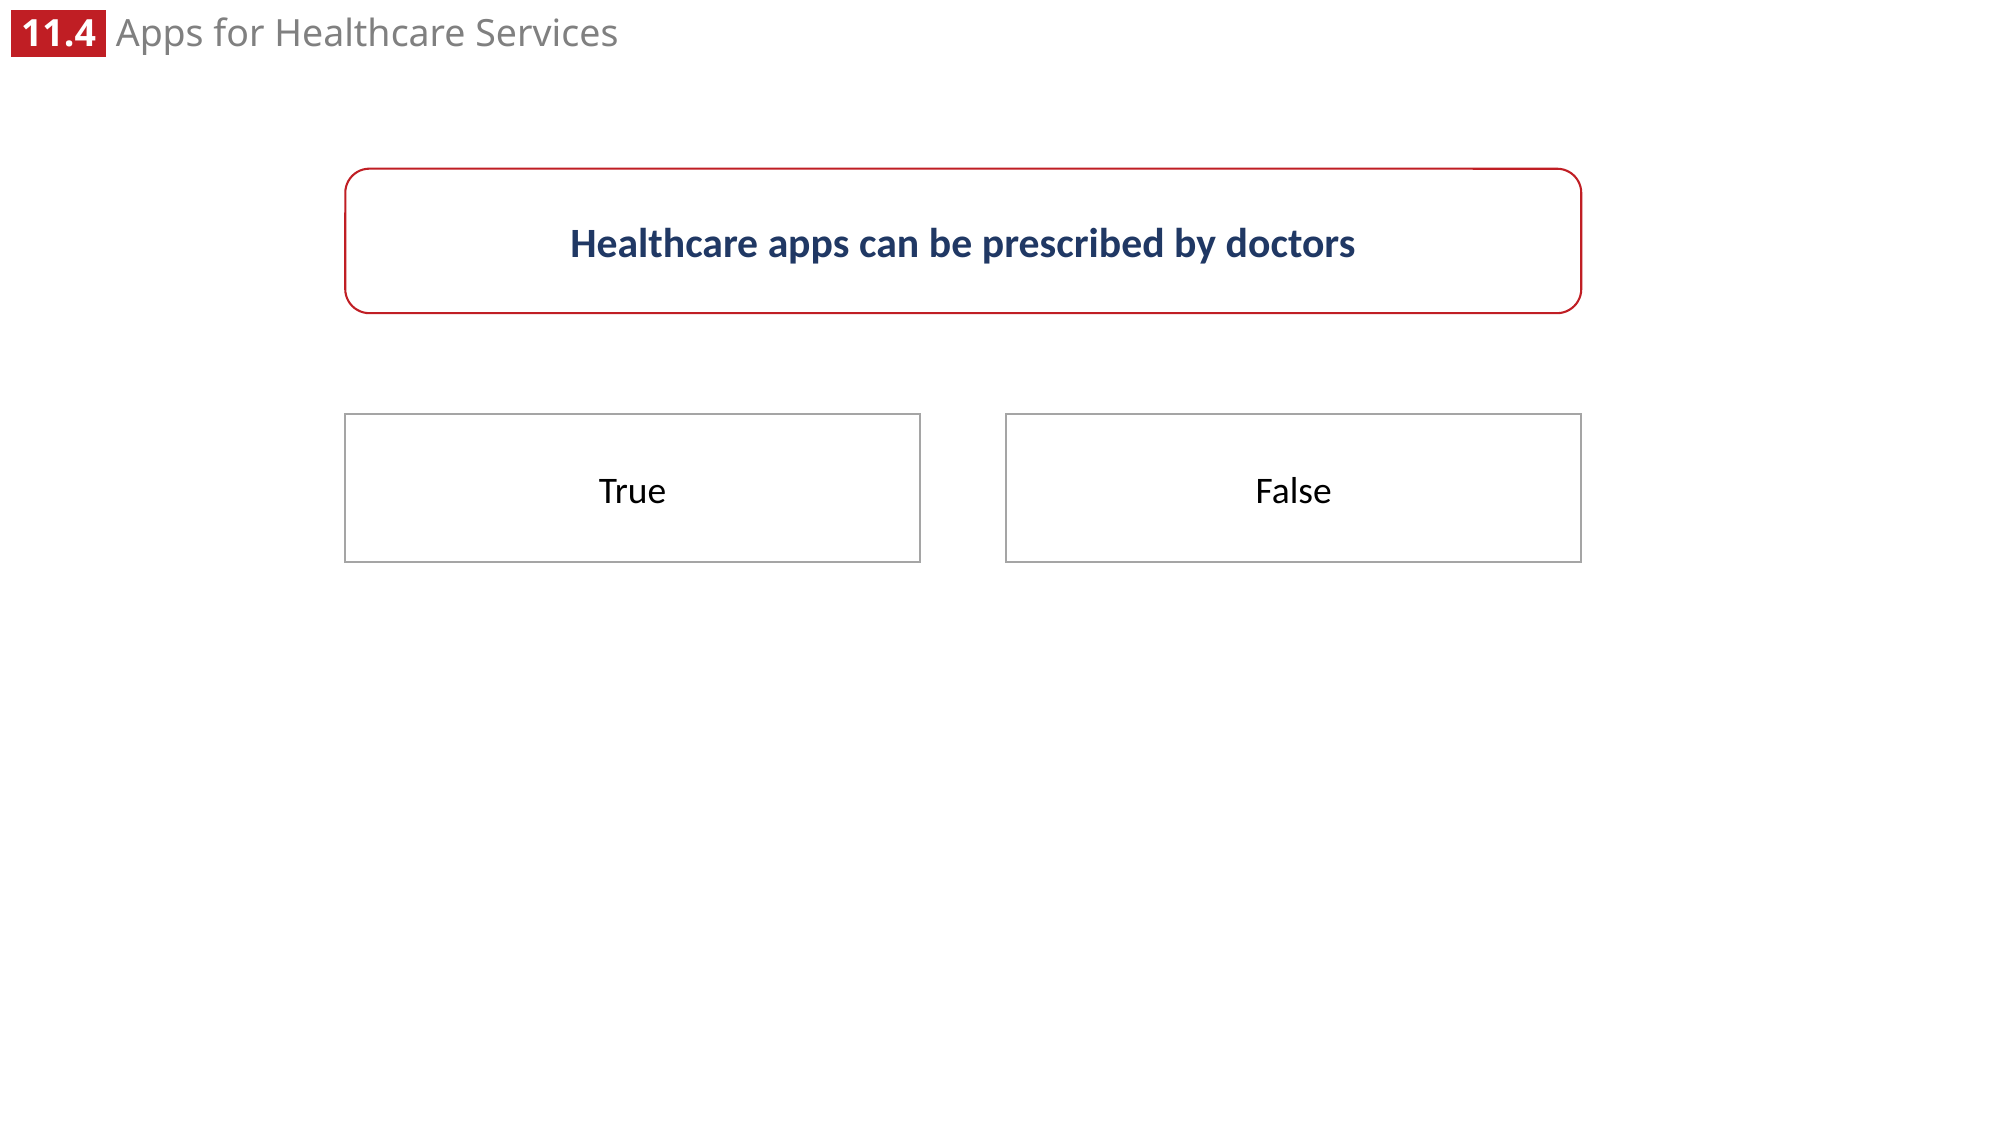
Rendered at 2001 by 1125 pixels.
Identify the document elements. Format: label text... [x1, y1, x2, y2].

text_box Healthcare apps can be prescribed by doctors [344, 167, 1583, 315]
text_box True [344, 413, 921, 563]
text_box False [1005, 413, 1582, 563]
